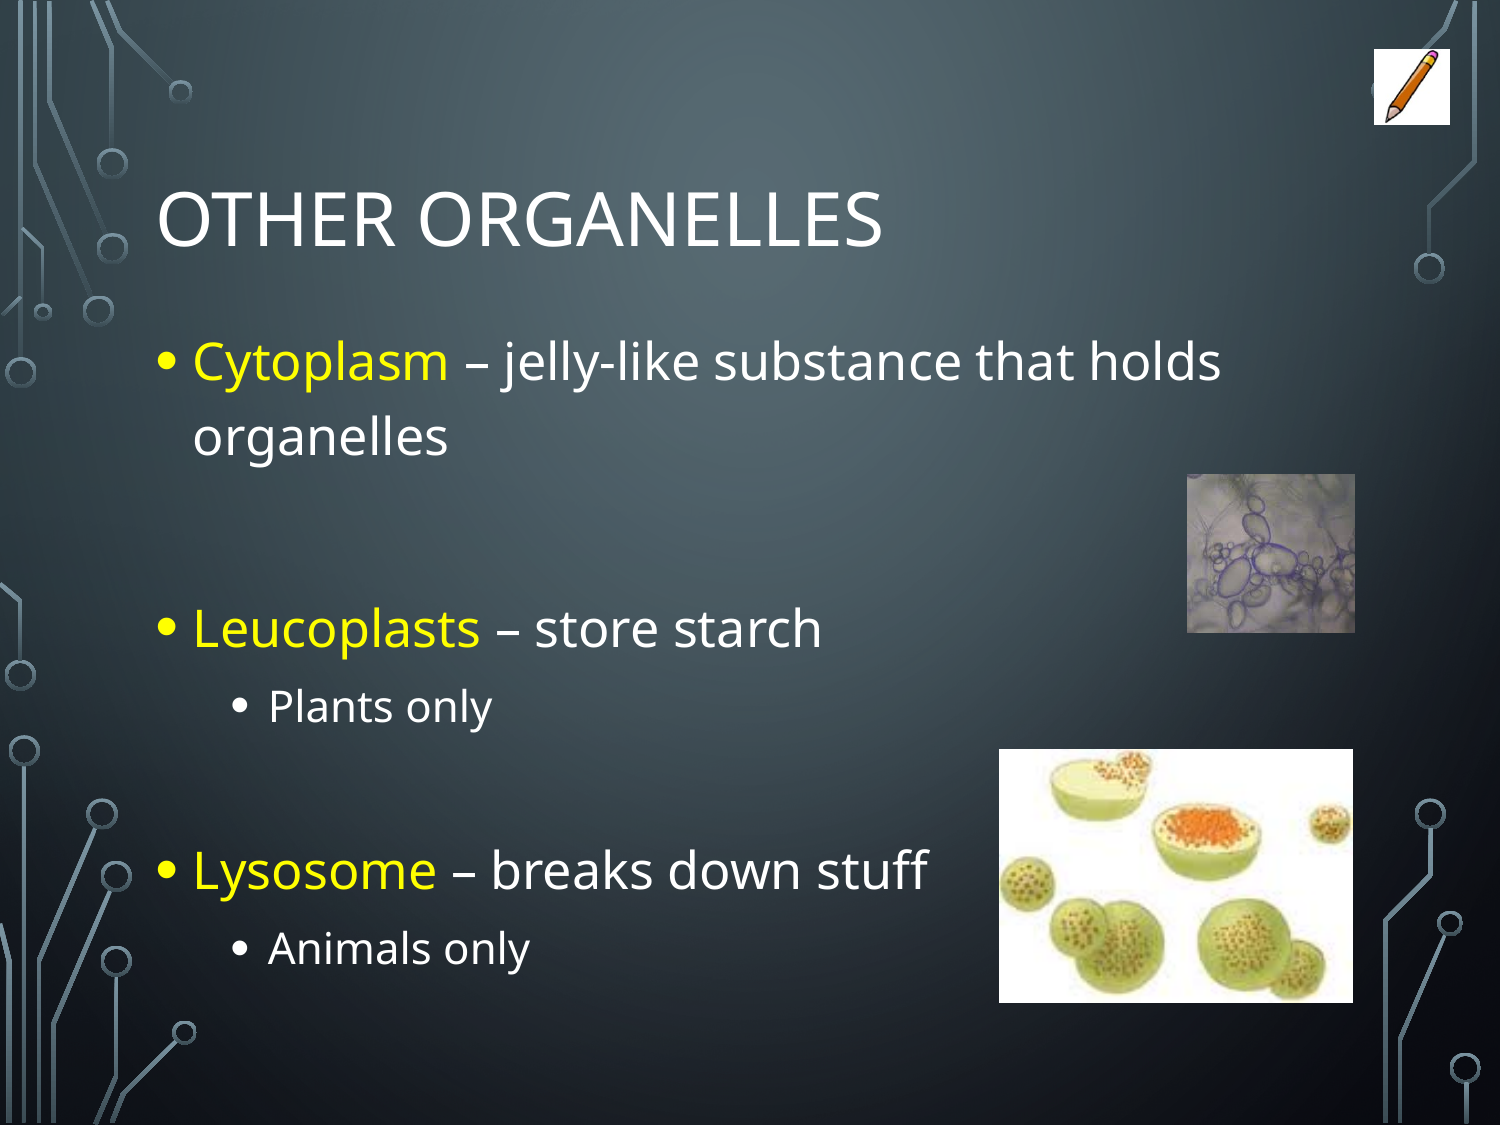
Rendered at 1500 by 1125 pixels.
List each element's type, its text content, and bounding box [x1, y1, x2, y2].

title Other Organelles [140, 101, 1360, 344]
picture [1374, 49, 1451, 126]
picture [1187, 474, 1355, 633]
list Cytoplasm – jelly-like substance that holds organelles Leucoplasts – store starch Plants only Lysosome – breaks down stuff Animals only [140, 308, 1250, 1059]
picture [999, 749, 1353, 1004]
